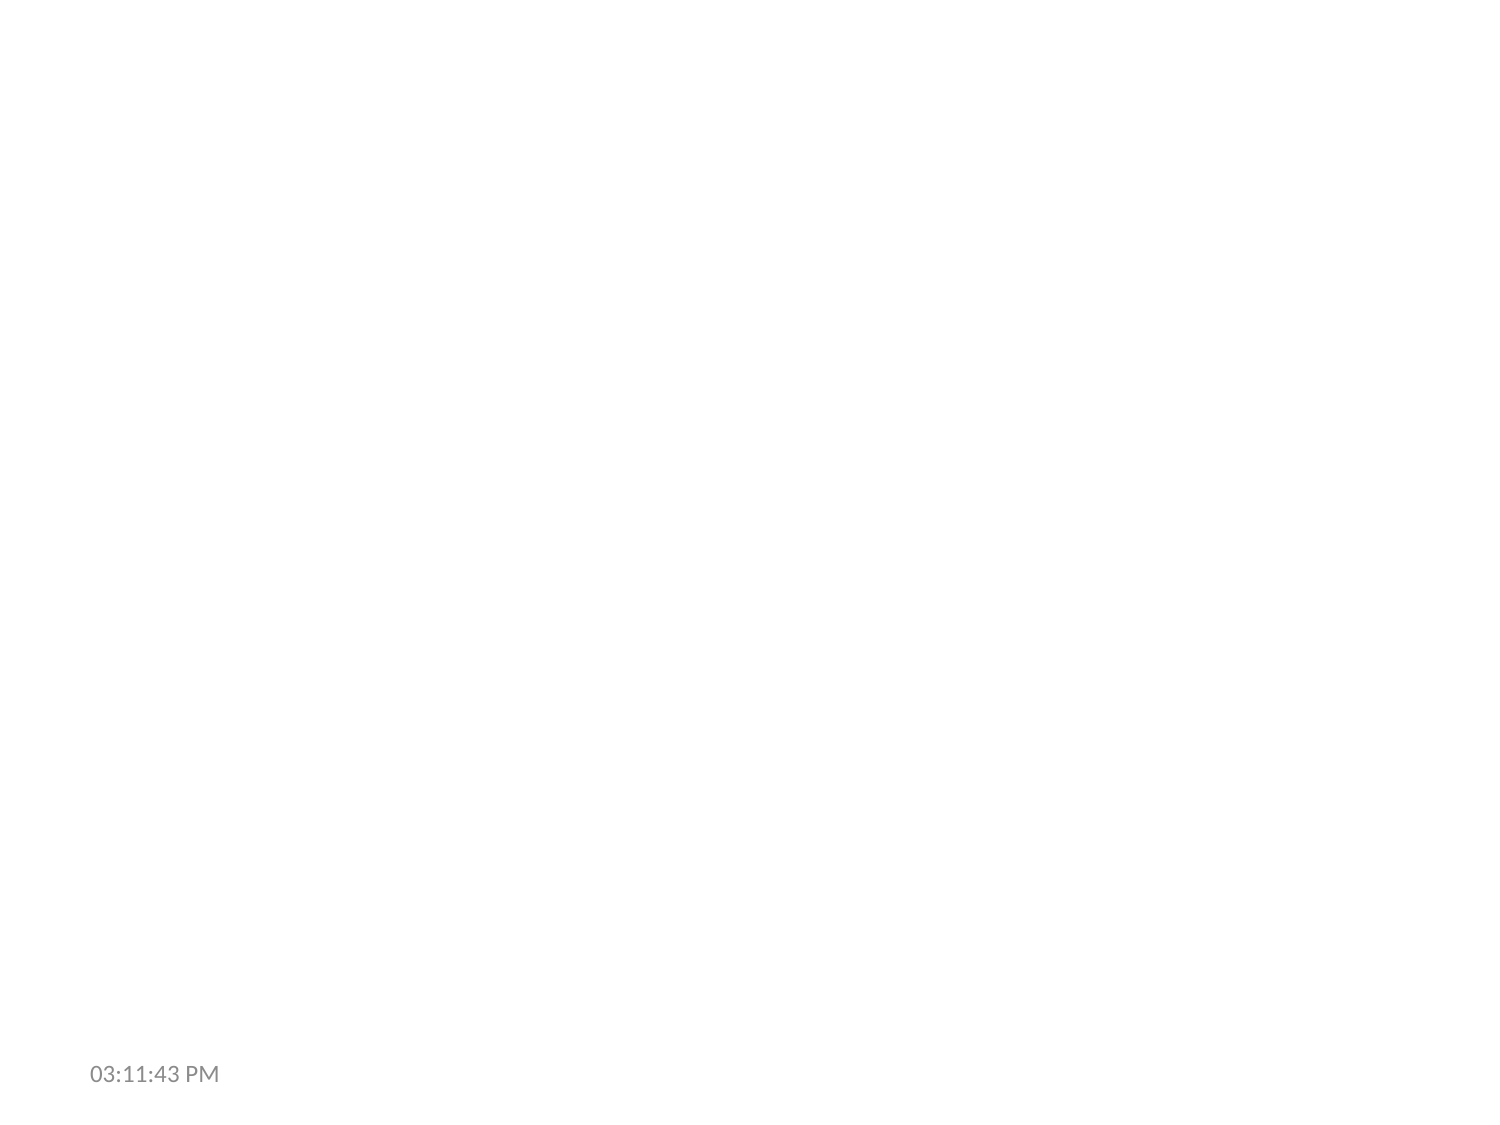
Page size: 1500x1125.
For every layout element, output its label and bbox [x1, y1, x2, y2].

slide_number [75, 1042, 425, 1103]
